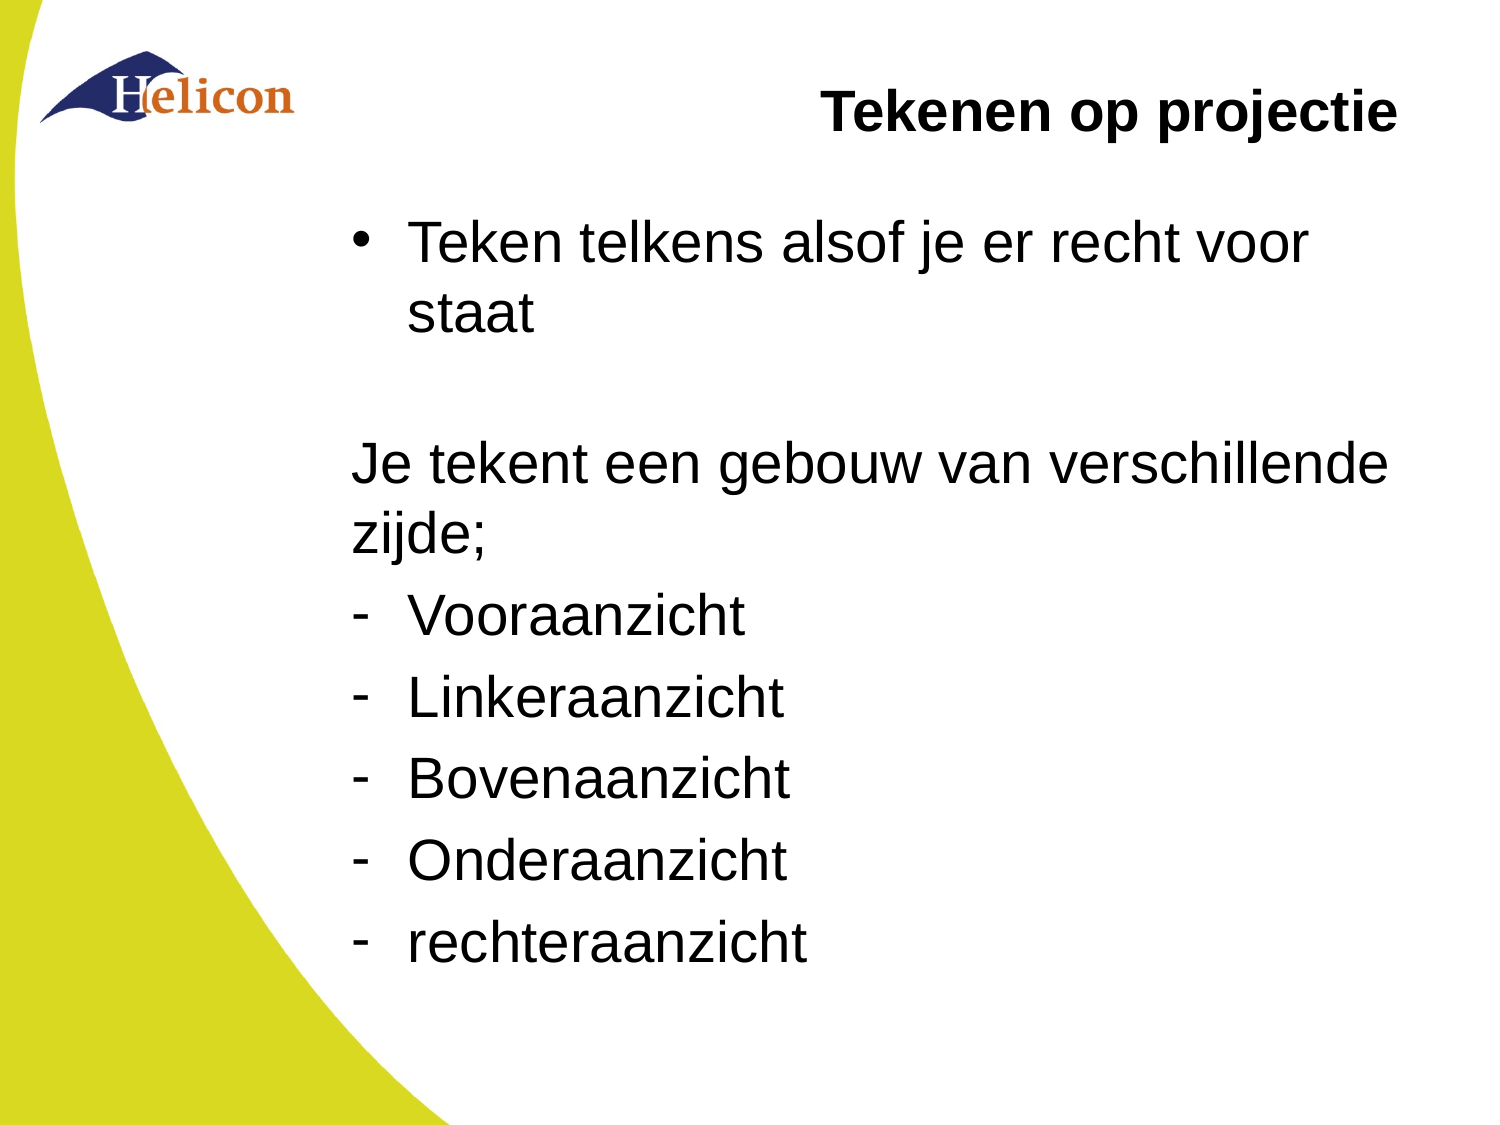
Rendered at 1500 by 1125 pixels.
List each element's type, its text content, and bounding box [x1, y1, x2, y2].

picture [0, 0, 1500, 1125]
list Teken telkens alsof je er recht voor staat Je tekent een gebouw van verschillende zijde; Vooraanzicht Linkeraanzicht Bovenaanzicht Onderaanzicht rechteraanzicht [336, 196, 1425, 1005]
title Tekenen op projectie [324, 54, 1415, 161]
